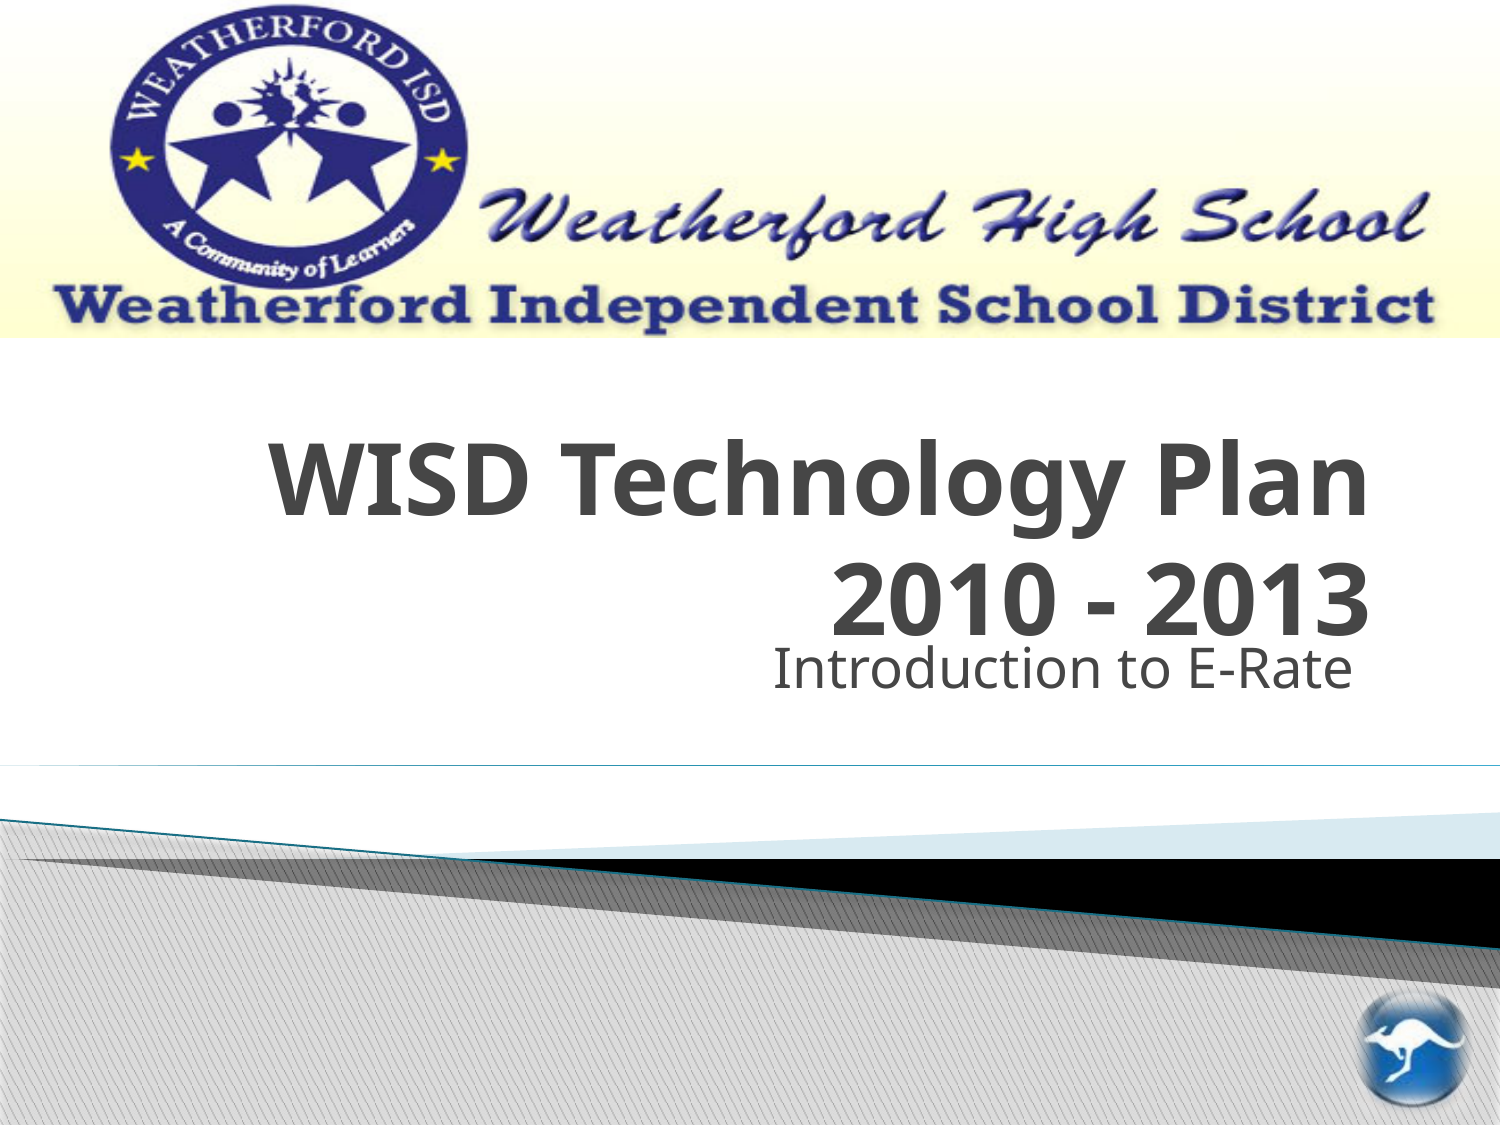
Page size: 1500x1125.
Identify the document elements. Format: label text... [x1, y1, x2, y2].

title WISD Technology Plan 2010 - 2013 [112, 362, 1388, 624]
picture [0, 0, 1500, 338]
subtitle Introduction to E-Rate [112, 624, 1388, 822]
picture [5, 859, 1500, 1125]
